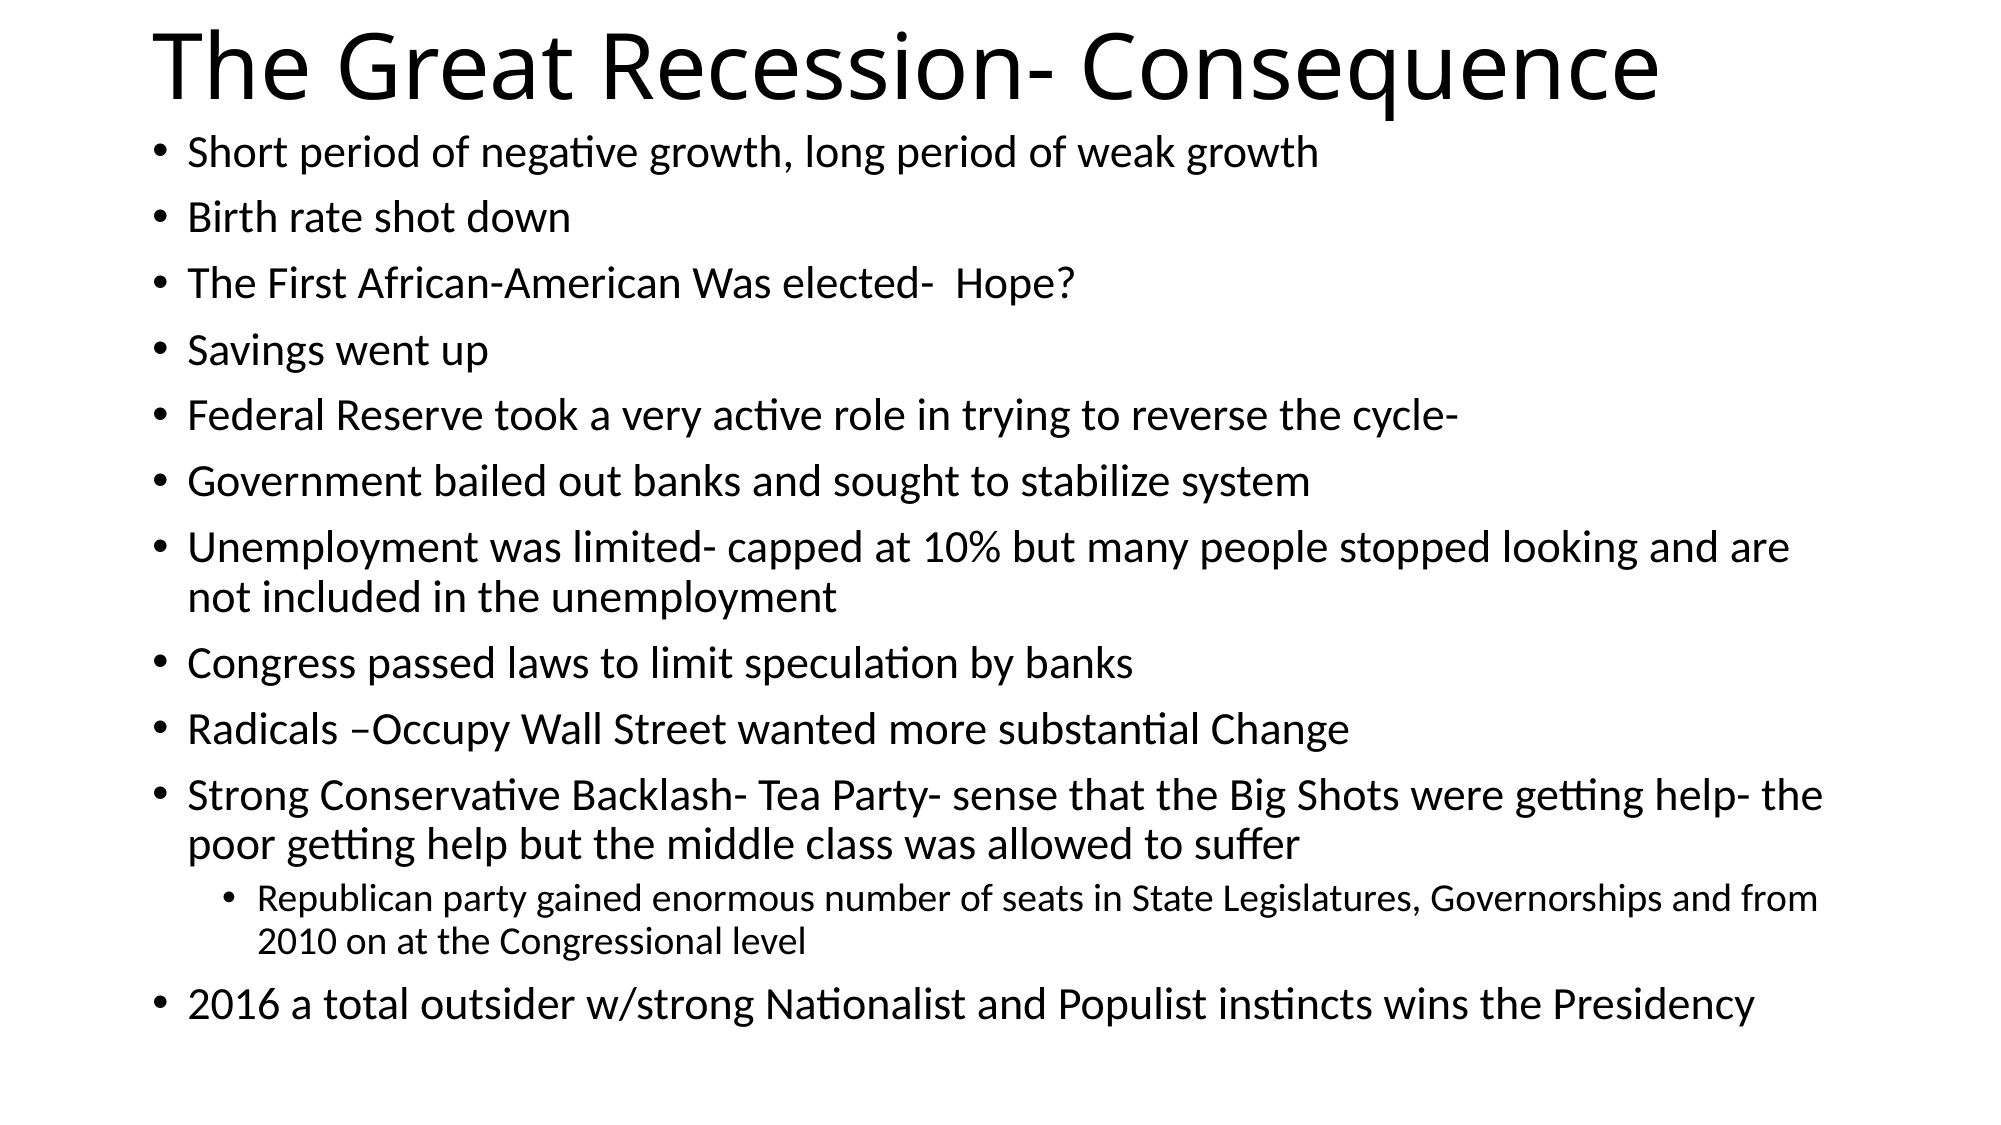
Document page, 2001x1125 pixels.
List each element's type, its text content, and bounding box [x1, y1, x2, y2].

list Short period of negative growth, long period of weak growth Birth rate shot down The First African-American Was elected- Hope? Savings went up Federal Reserve took a very active role in trying to reverse the cycle- Government bailed out banks and sought to stabilize system Unemployment was limited- capped at 10% but many people stopped looking and are not included in the unemployment Congress passed laws to limit speculation by banks Radicals –Occupy Wall Street wanted more substantial Change Strong Conservative Backlash- Tea Party- sense that the Big Shots were getting help- the poor getting help but the middle class was allowed to suffer Republican party gained enormous number of seats in State Legislatures, Governorships and from 2010 on at the Congressional level 2016 a total outsider w/strong Nationalist and Populist instincts wins the Presidency [137, 119, 1863, 1047]
title The Great Recession- Consequence [137, 0, 1863, 119]
